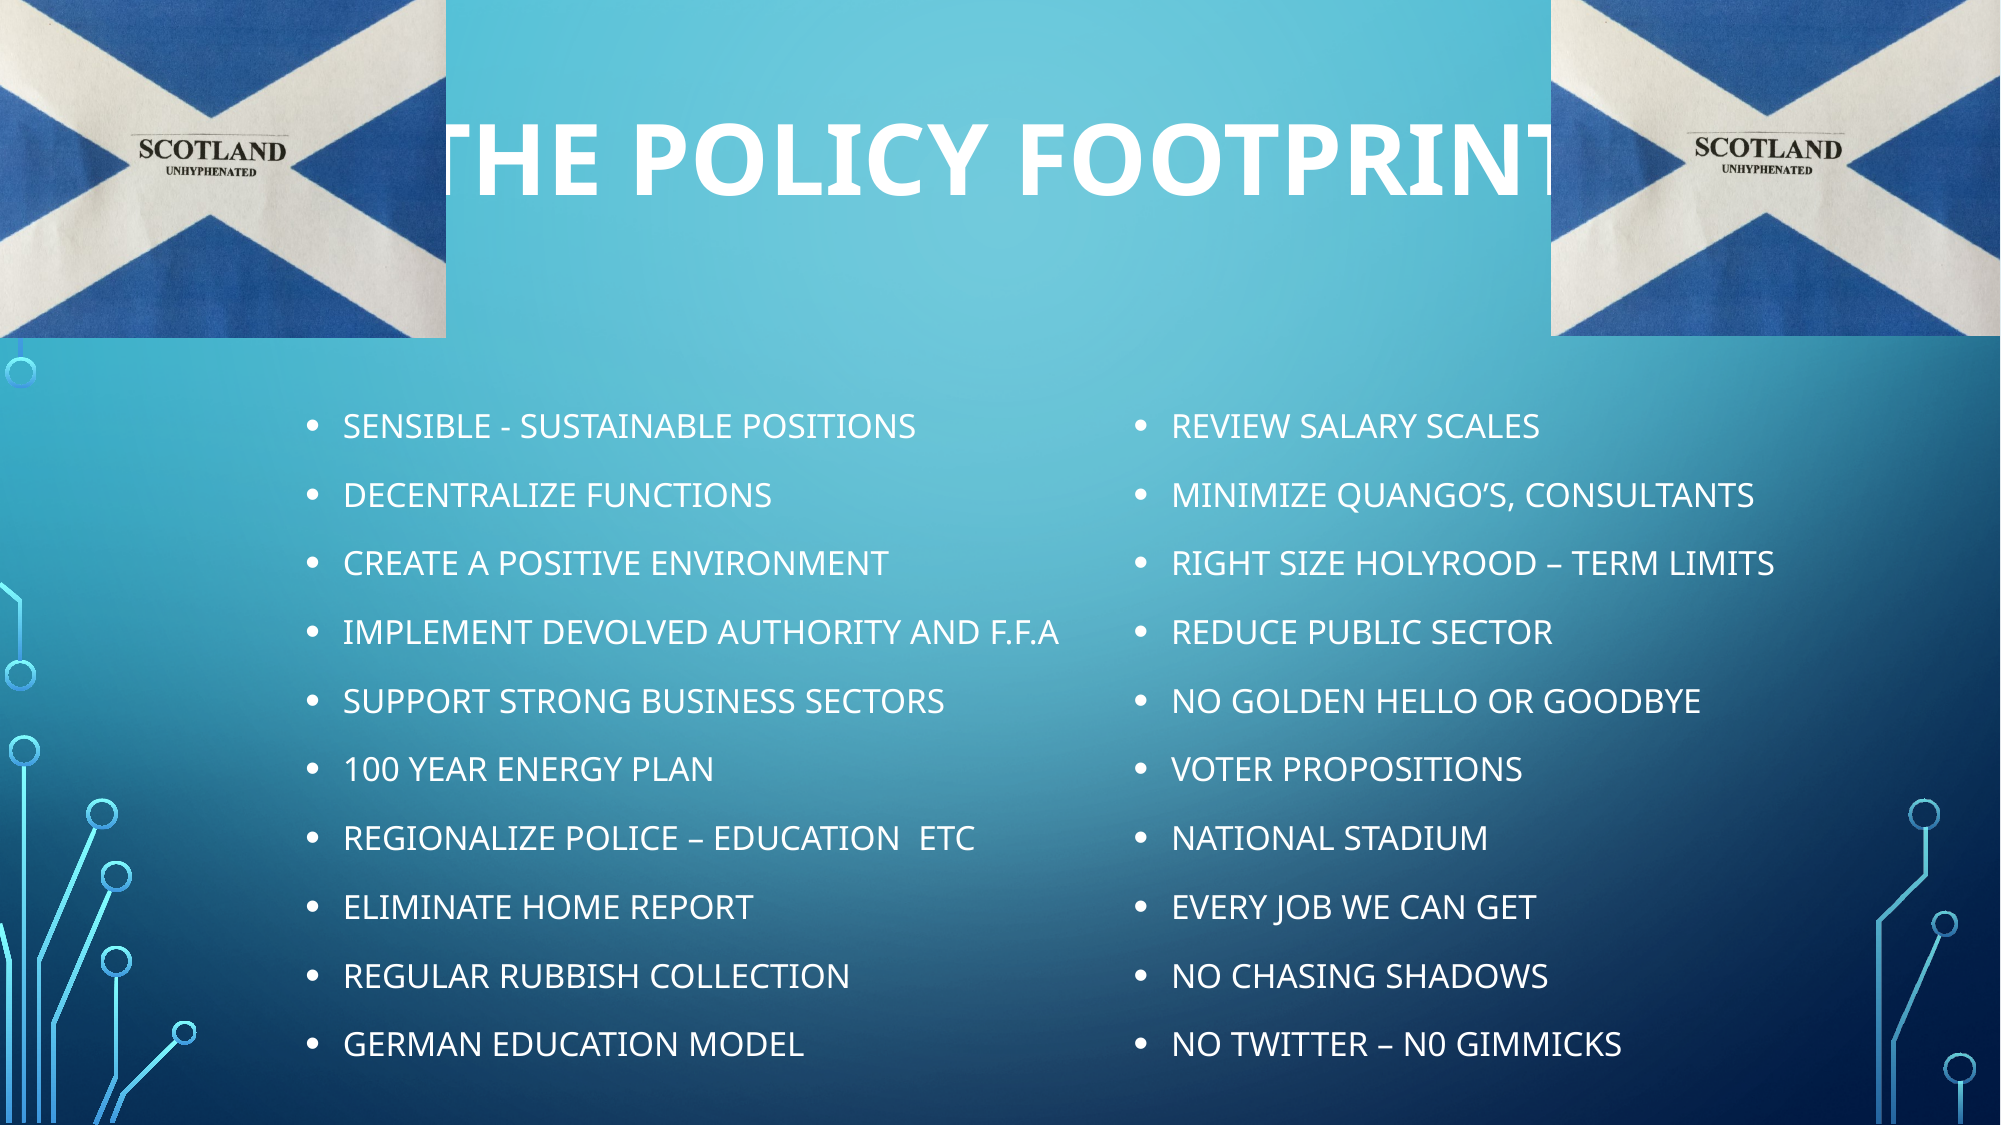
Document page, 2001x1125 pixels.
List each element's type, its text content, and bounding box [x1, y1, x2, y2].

title THE POLICY FOOTPRINT [187, 101, 1813, 344]
picture [1551, 0, 2000, 336]
list REVIEW SALARY SCALES MINIMIZE QUANGO’S, CONSULTANTS RIGHT SIZE HOLYROOD – TERM LIMITS REDUCE PUBLIC SECTOR NO GOLDEN HELLO OR GOODBYE VOTER PROPOSITIONS NATIONAL STADIUM EVERY JOB WE CAN GET NO CHASING SHADOWS NO TWITTER – N0 GIMMICKS [1118, 389, 1919, 1070]
list SENSIBLE - SUSTAINABLE POSITIONS DECENTRALIZE FUNCTIONS CREATE A POSITIVE ENVIRONMENT IMPLEMENT DEVOLVED AUTHORITY AND F.F.A SUPPORT STRONG BUSINESS SECTORS 100 YEAR ENERGY PLAN REGIONALIZE POLICE – EDUCATION ETC ELIMINATE HOME REPORT REGULAR RUBBISH COLLECTION GERMAN EDUCATION MODEL [290, 389, 1091, 1070]
picture [0, 0, 446, 338]
